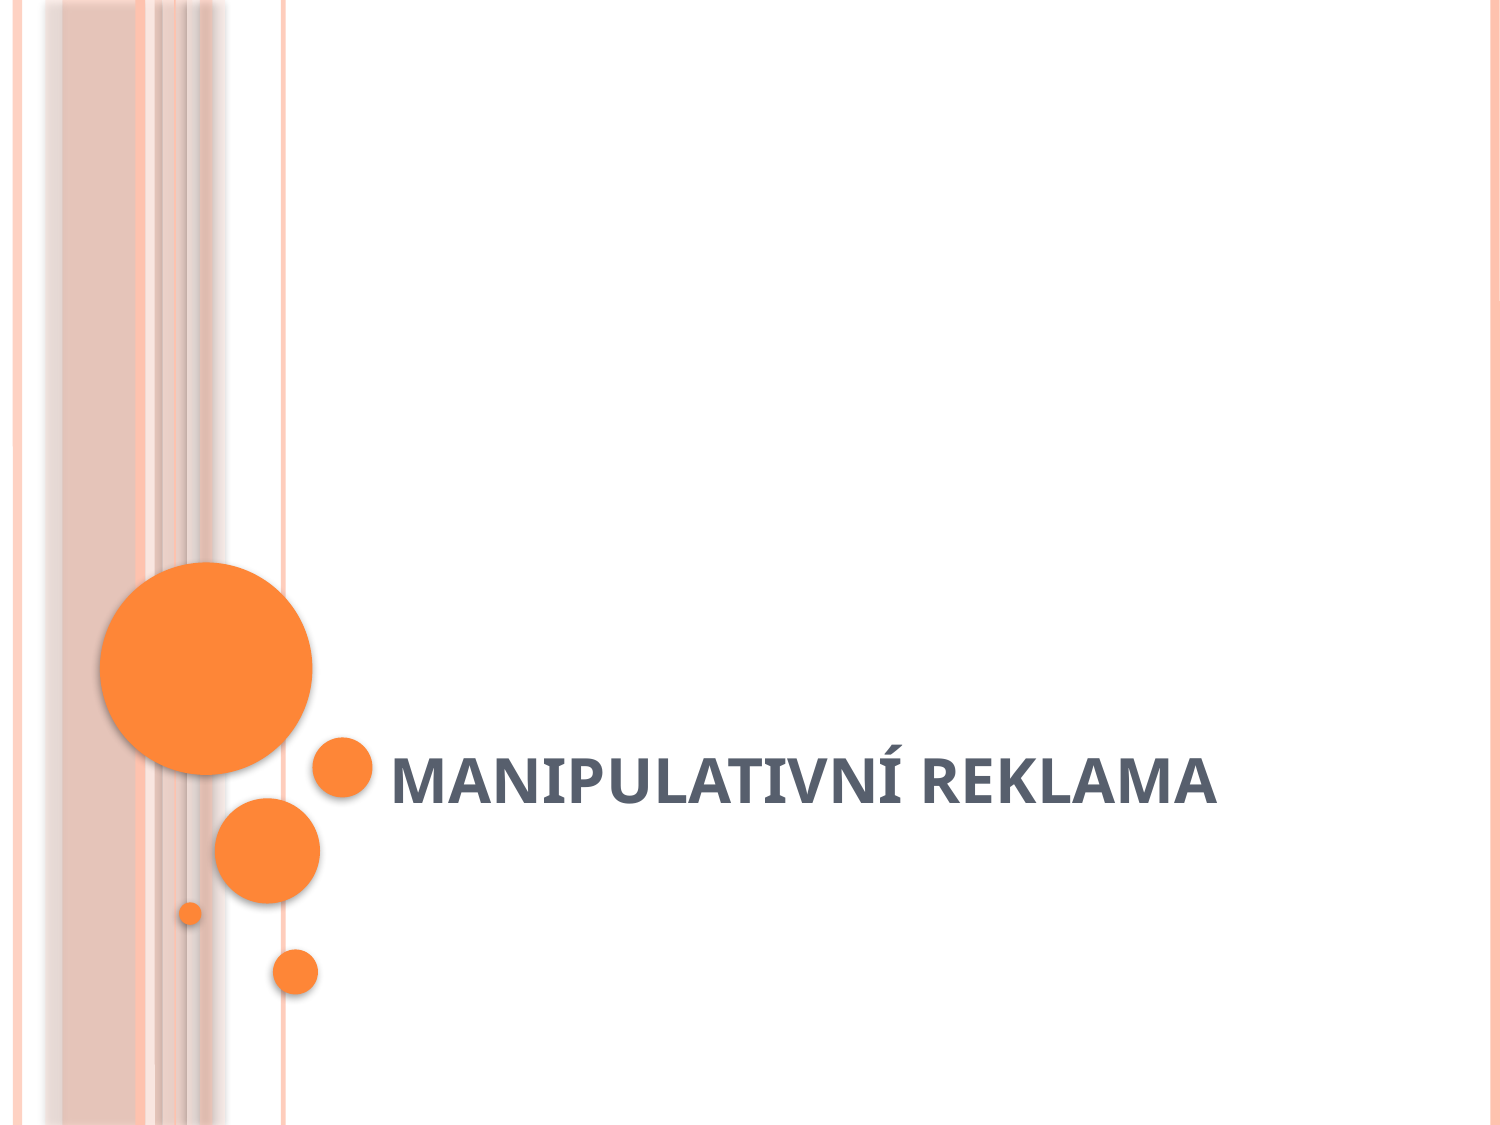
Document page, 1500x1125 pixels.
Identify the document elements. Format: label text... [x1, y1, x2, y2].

title Manipulativní reklama [375, 512, 1388, 824]
